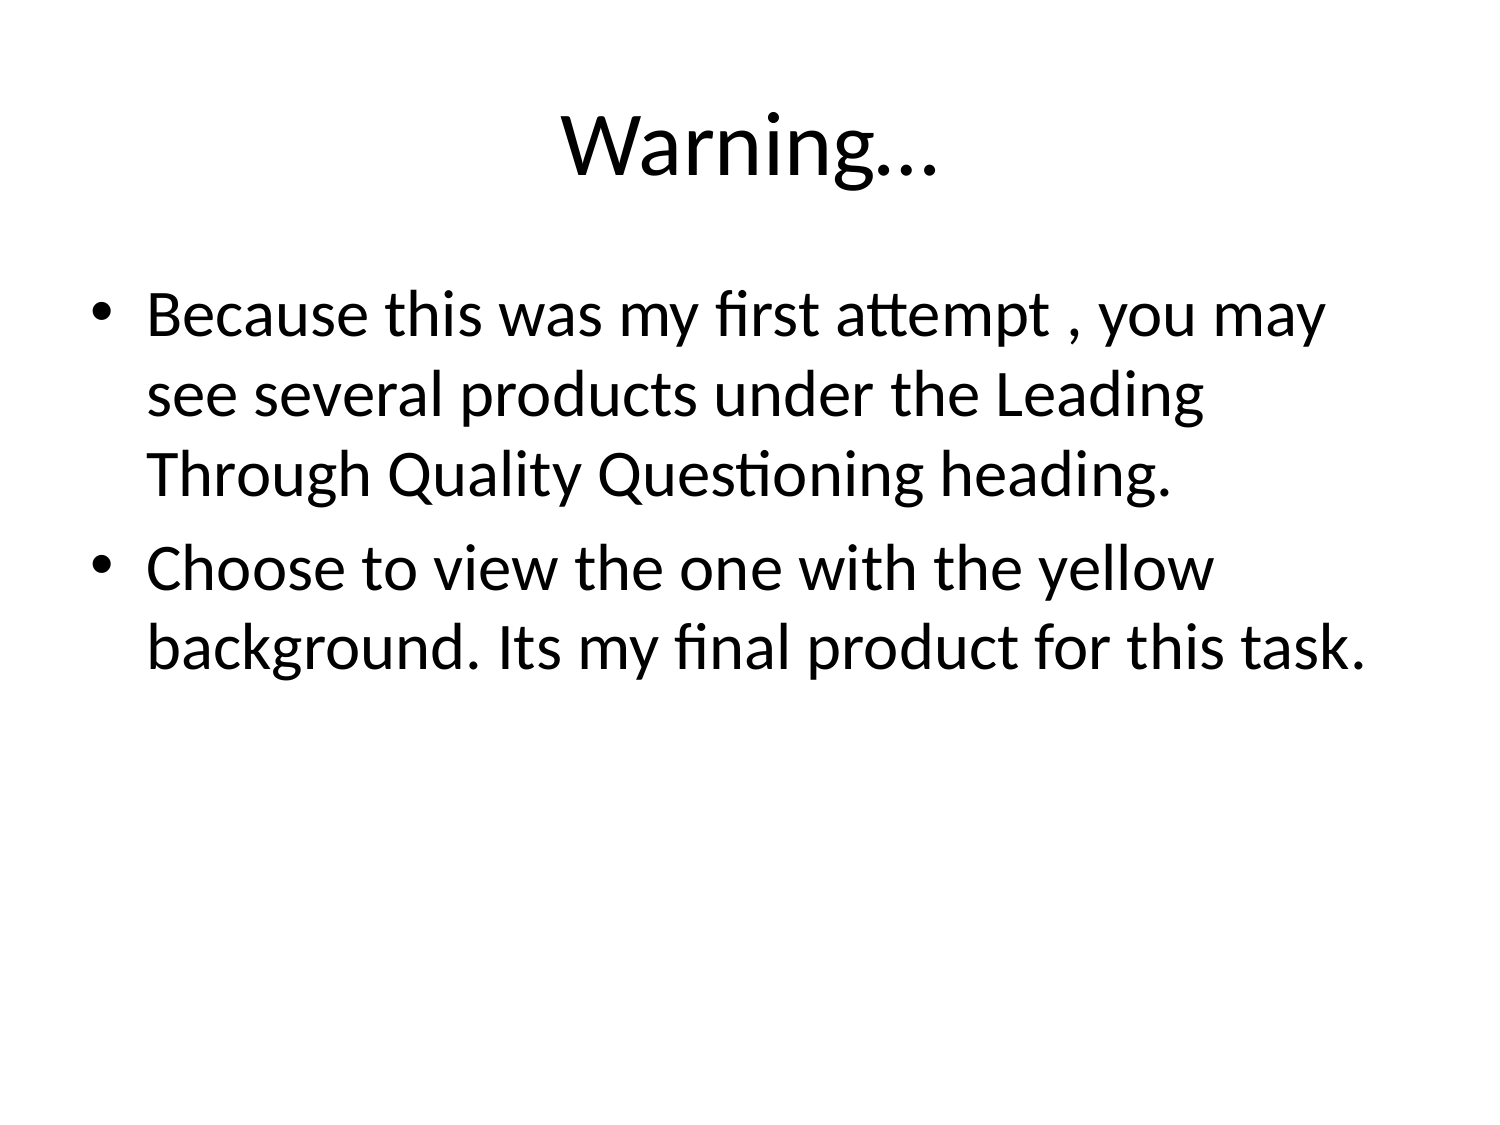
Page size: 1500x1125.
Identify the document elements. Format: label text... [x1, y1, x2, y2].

title Warning… [75, 45, 1425, 233]
list Because this was my first attempt , you may see several products under the Leading Through Quality Questioning heading. Choose to view the one with the yellow background. Its my final product for this task. [75, 262, 1425, 1005]
